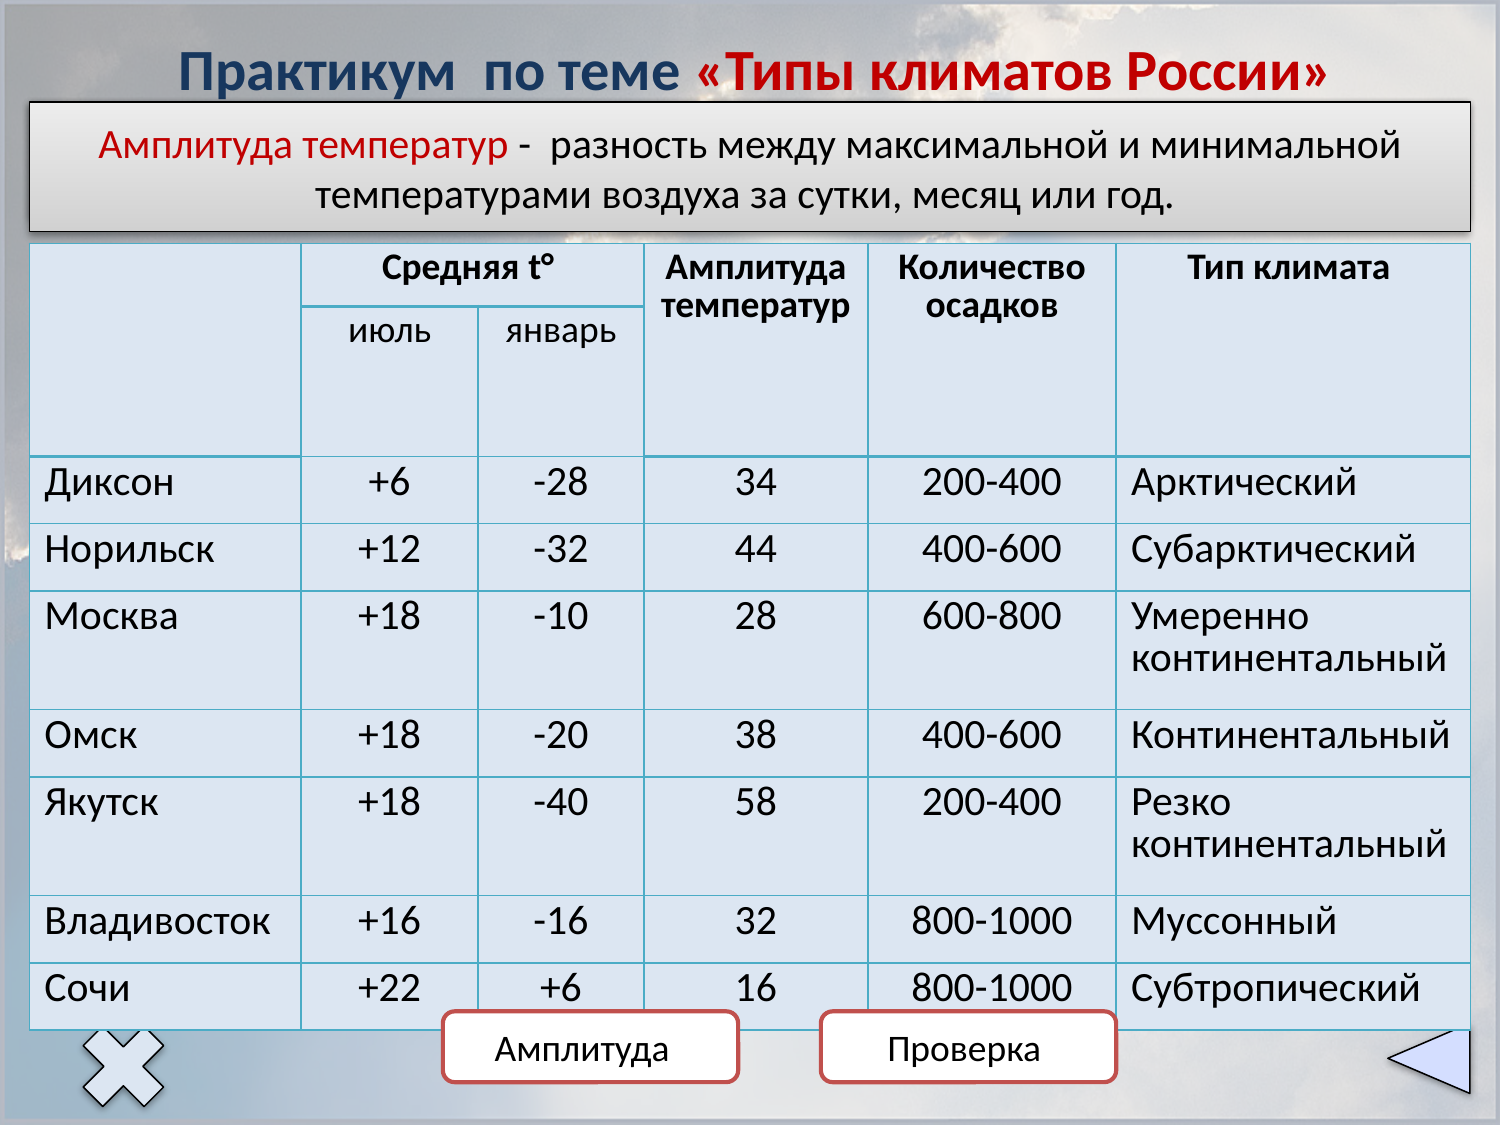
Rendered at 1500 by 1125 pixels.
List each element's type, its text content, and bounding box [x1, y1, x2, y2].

table_cell Владивосток [30, 896, 300, 962]
table_cell 16 [645, 964, 867, 1029]
table_cell +18 [302, 778, 477, 895]
table_cell +22 [302, 964, 477, 1029]
text_box [1387, 1031, 1471, 1095]
table_header Тип климата [1117, 244, 1470, 455]
table_header Количество осадков [869, 244, 1115, 455]
text_box Практикум по теме «Типы климатов России» [53, 24, 1459, 98]
table_cell Континентальный [1117, 710, 1470, 776]
table_cell Москва [30, 592, 300, 709]
table_cell 44 [645, 524, 867, 590]
text_box [82, 1031, 165, 1108]
table_cell 600-800 [869, 592, 1115, 709]
table_cell Норильск [30, 524, 300, 590]
table_cell июль [302, 308, 477, 456]
text_box Амплитуда [440, 1009, 741, 1085]
table_cell 28 [645, 592, 867, 709]
table_cell 32 [645, 896, 867, 962]
table_cell 200-400 [869, 778, 1115, 895]
table_cell Диксон [30, 458, 300, 523]
text_box Амплитуда температур - разность между максимальной и минимальной температурами воздуха за сутки, месяц или год. [29, 101, 1471, 232]
table_cell -20 [479, 710, 643, 776]
table_header Амплитуда температур [645, 244, 867, 455]
table_cell +16 [302, 896, 477, 962]
table_cell -40 [479, 778, 643, 895]
table_cell -28 [479, 457, 643, 523]
table_cell -10 [479, 592, 643, 709]
table_cell +18 [302, 592, 477, 709]
table_cell 800-1000 [869, 964, 1115, 1013]
table_cell 200-400 [869, 458, 1115, 523]
table_cell 400-600 [869, 524, 1115, 590]
table_cell 58 [645, 778, 867, 895]
table_cell 800-1000 [869, 896, 1115, 962]
table_cell +6 [302, 457, 477, 523]
table_header Средняя t° [302, 244, 643, 305]
table_cell январь [479, 308, 643, 456]
table_cell 400-600 [869, 710, 1115, 776]
table_cell Резко континентальный [1117, 778, 1470, 895]
table_cell -32 [479, 524, 643, 590]
table_cell +6 [479, 964, 643, 1009]
table_cell Субтропический [1117, 964, 1470, 1029]
table_cell Сочи [30, 964, 300, 1029]
table_cell Умеренно континентальный [1117, 592, 1470, 709]
table_header [30, 244, 300, 455]
table_cell +12 [302, 524, 477, 590]
text_box Проверка [818, 1009, 1119, 1085]
table_cell Якутск [30, 778, 300, 895]
table_cell +18 [302, 710, 477, 776]
table_cell 38 [645, 710, 867, 776]
table_cell Субарктический [1117, 524, 1470, 590]
table_cell Омск [30, 710, 300, 776]
table_cell Муссонный [1117, 896, 1470, 962]
table_cell 34 [645, 458, 867, 523]
table_cell Арктический [1117, 458, 1470, 523]
table_cell -16 [479, 896, 643, 962]
